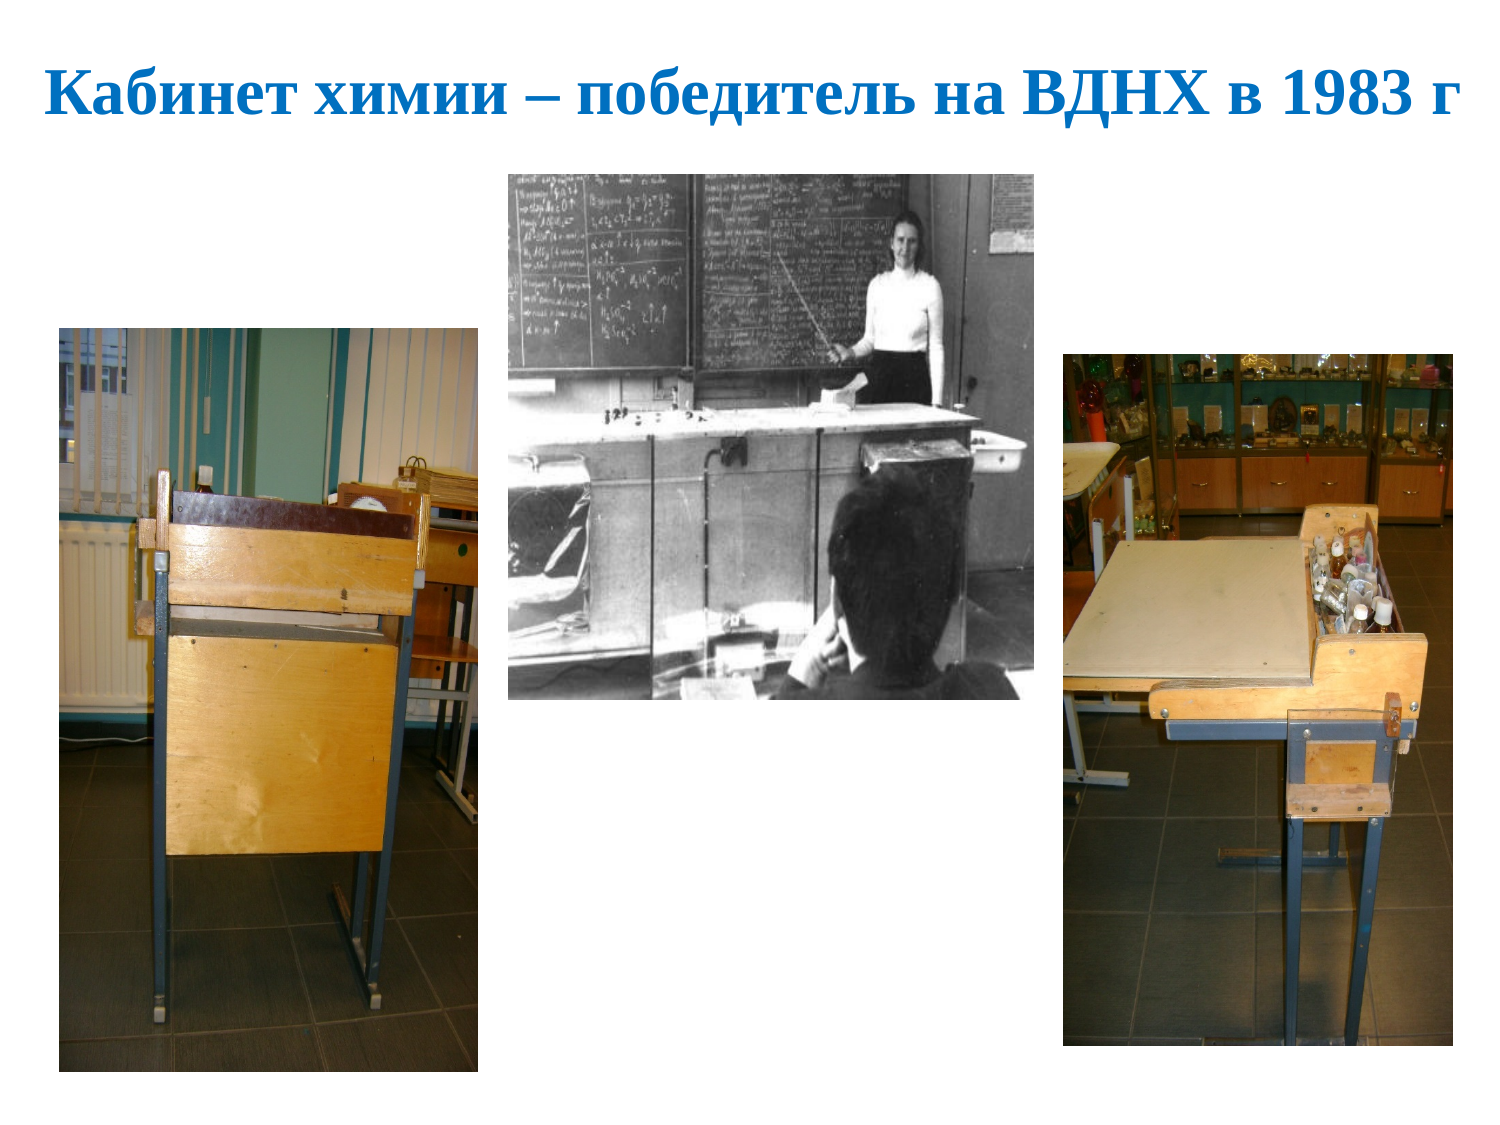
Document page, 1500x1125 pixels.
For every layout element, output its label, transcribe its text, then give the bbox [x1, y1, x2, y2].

title Кабинет химии – победитель на ВДНХ в 1983 г [28, 0, 1480, 175]
picture [508, 174, 1034, 701]
picture [1062, 353, 1453, 1046]
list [59, 328, 478, 1072]
